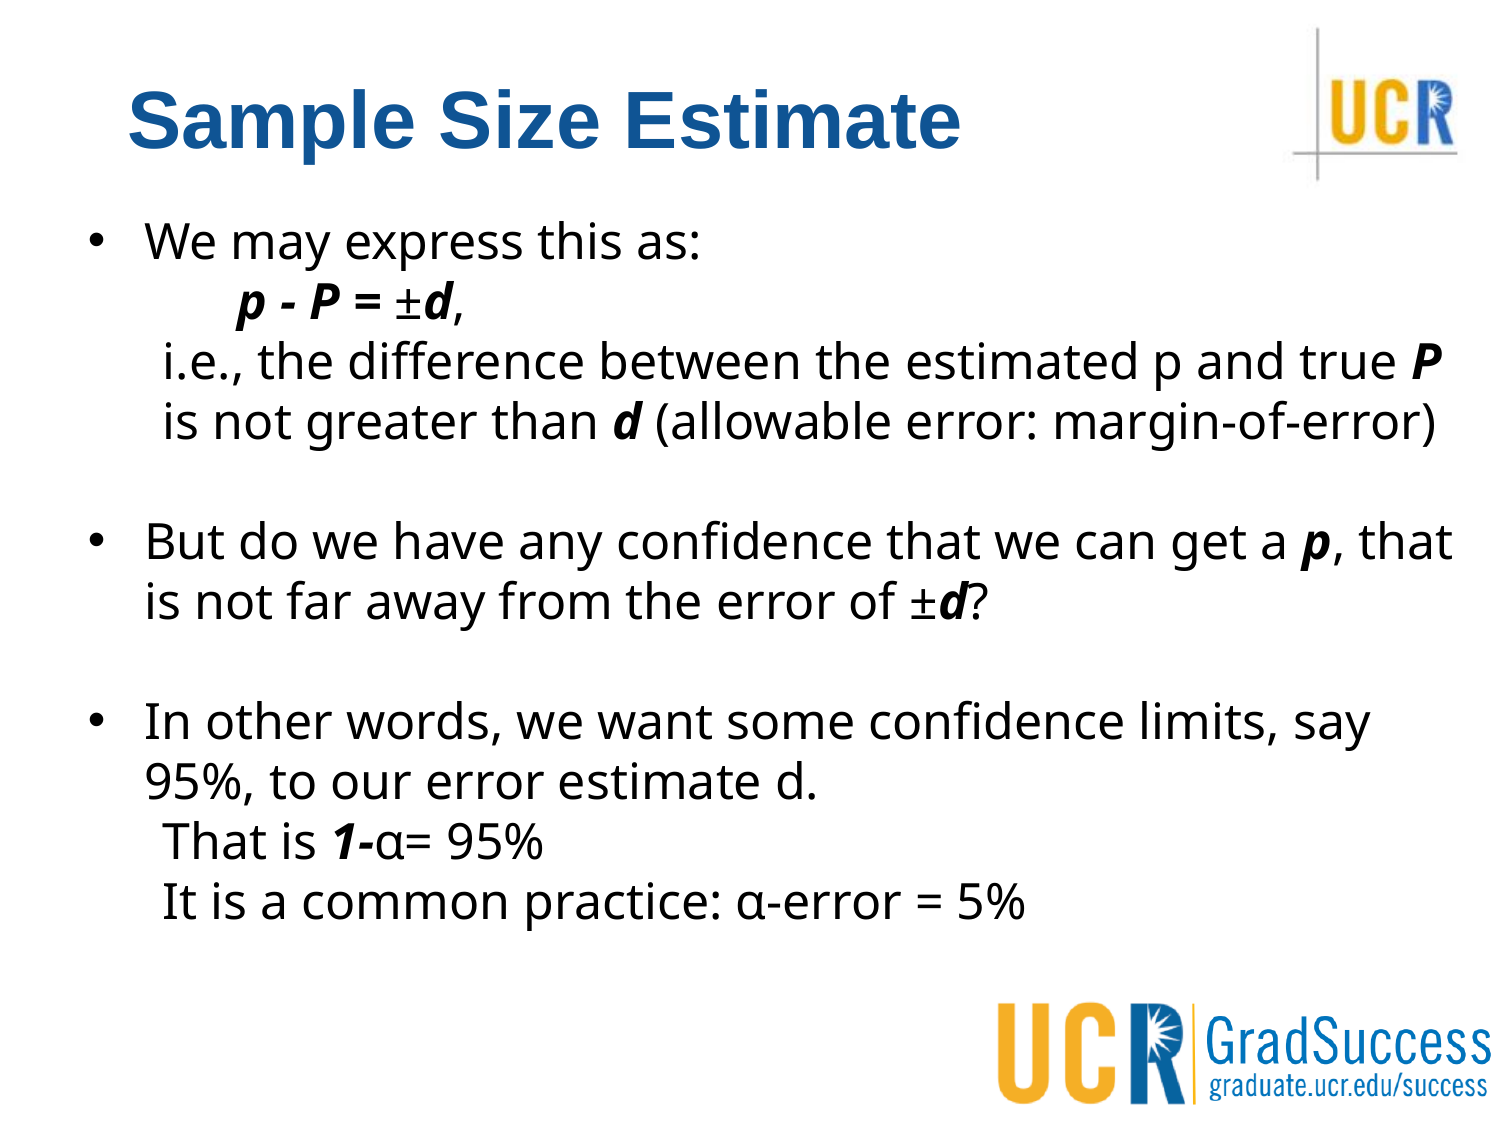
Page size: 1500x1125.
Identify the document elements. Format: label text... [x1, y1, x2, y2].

text_box We may express this as: p - P = ±d, i.e., the difference between the estimated p and true P is not greater than d (allowable error: margin-of-error) But do we have any confidence that we can get a p, that is not far away from the error of ±d? In other words, we want some confidence limits, say 95%, to our error estimate d. That is 1-α= 95% It is a common practice: α-error = 5% [73, 201, 1470, 937]
picture [1282, 0, 1500, 196]
title Sample Size Estimate [112, 13, 1388, 172]
